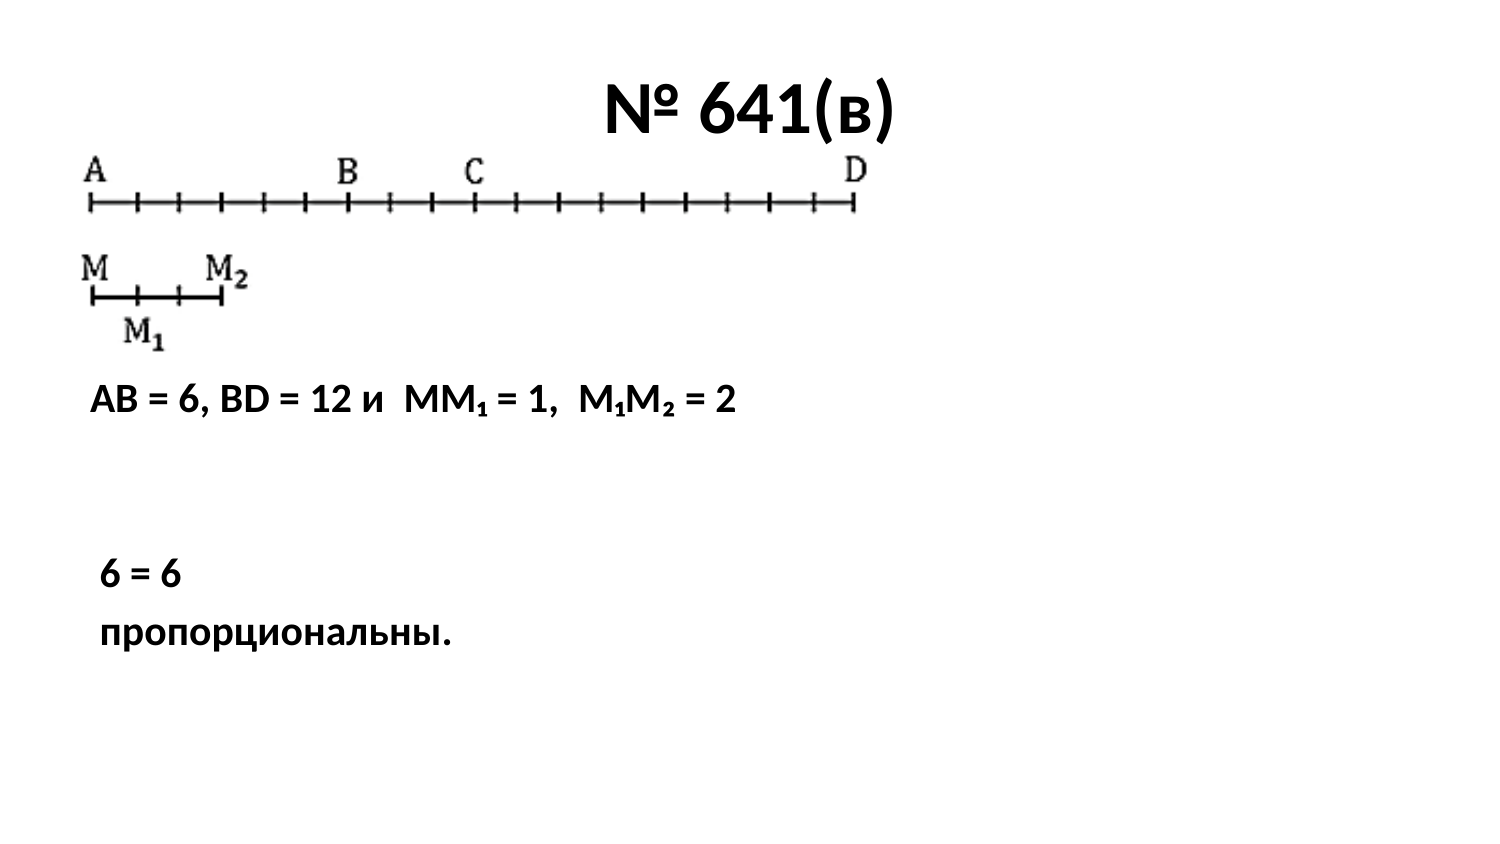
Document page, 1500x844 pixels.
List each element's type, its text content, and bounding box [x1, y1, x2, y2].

title № 641(в) [75, 33, 1425, 175]
picture [76, 149, 869, 365]
